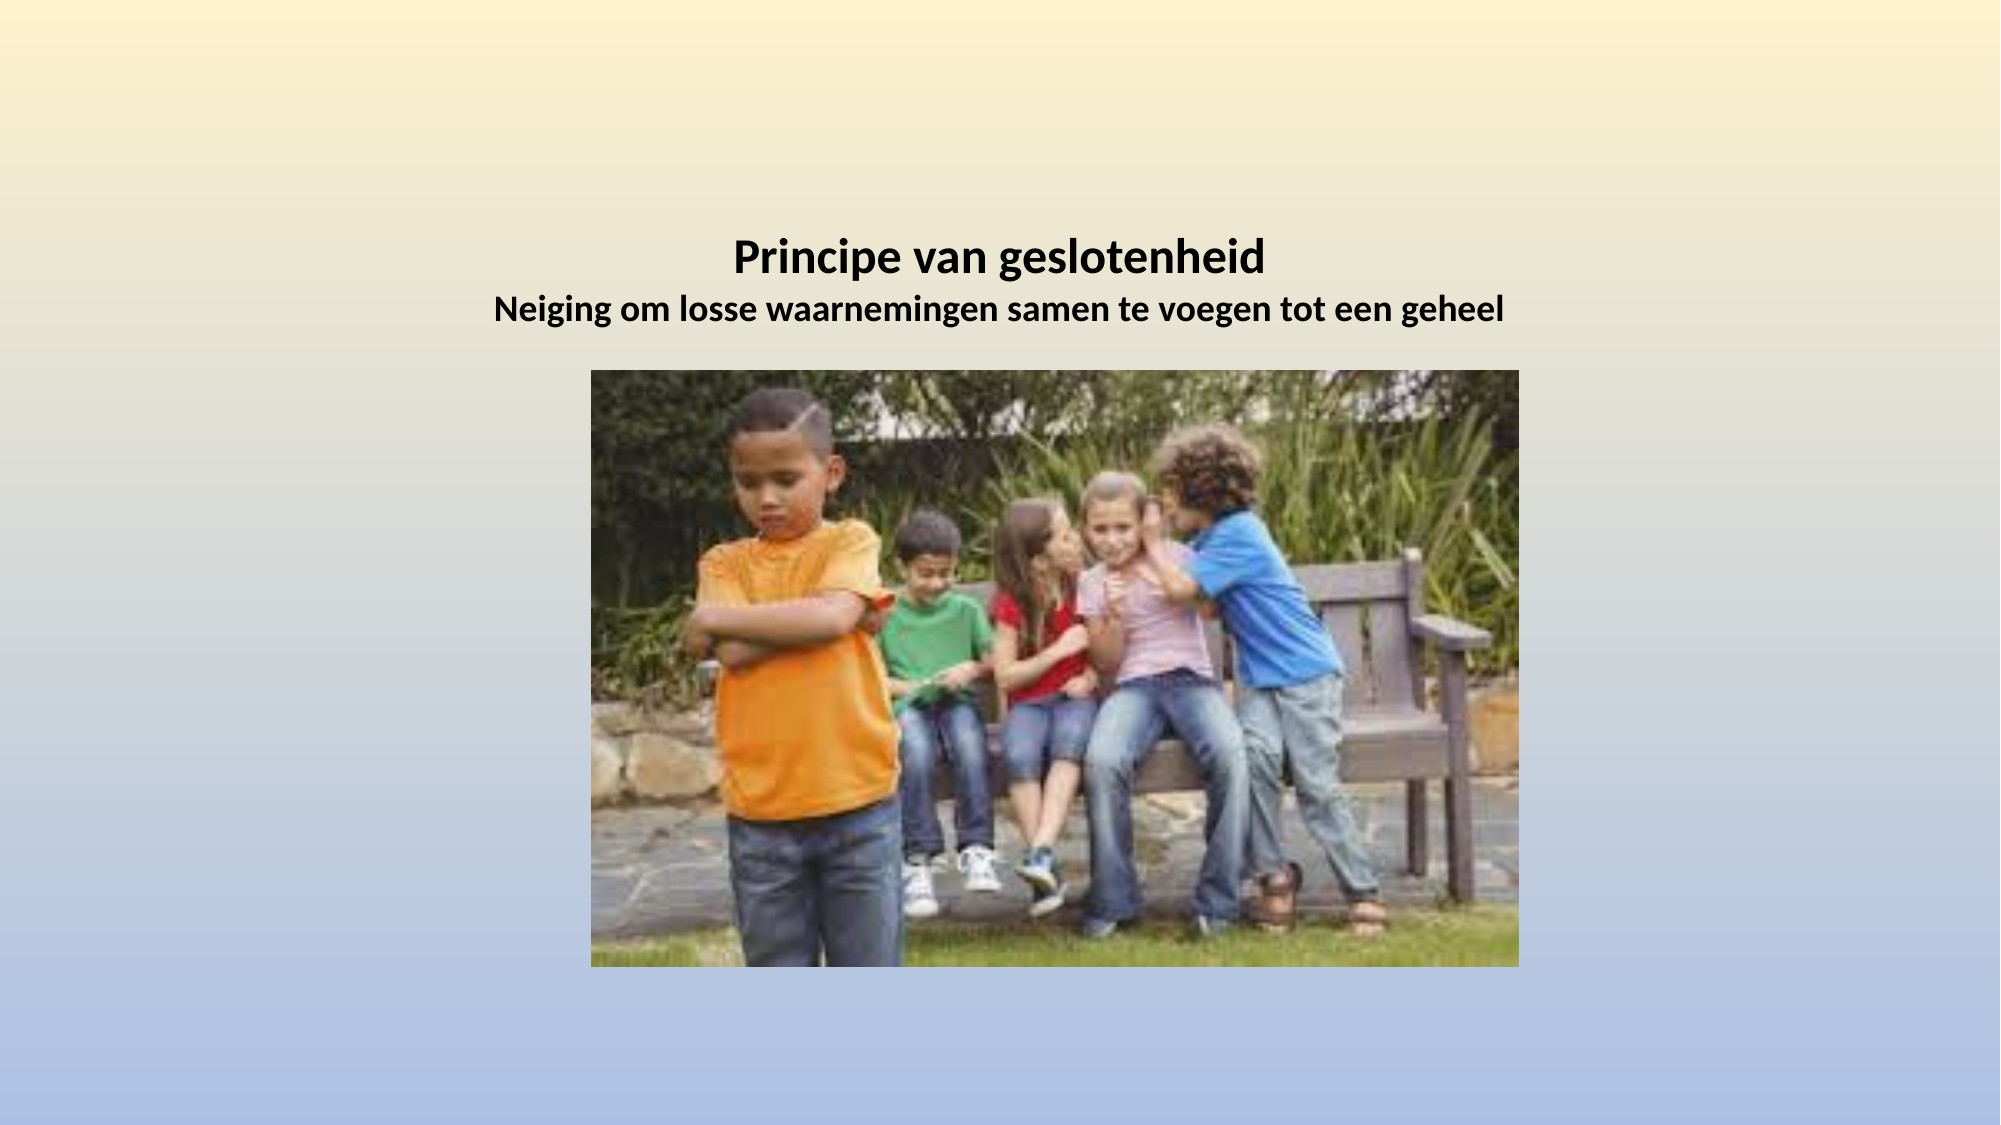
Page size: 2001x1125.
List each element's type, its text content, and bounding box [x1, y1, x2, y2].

picture [591, 370, 1519, 967]
text_box Principe van geslotenheid Neiging om losse waarnemingen samen te voegen tot een geheel [479, 216, 1521, 337]
